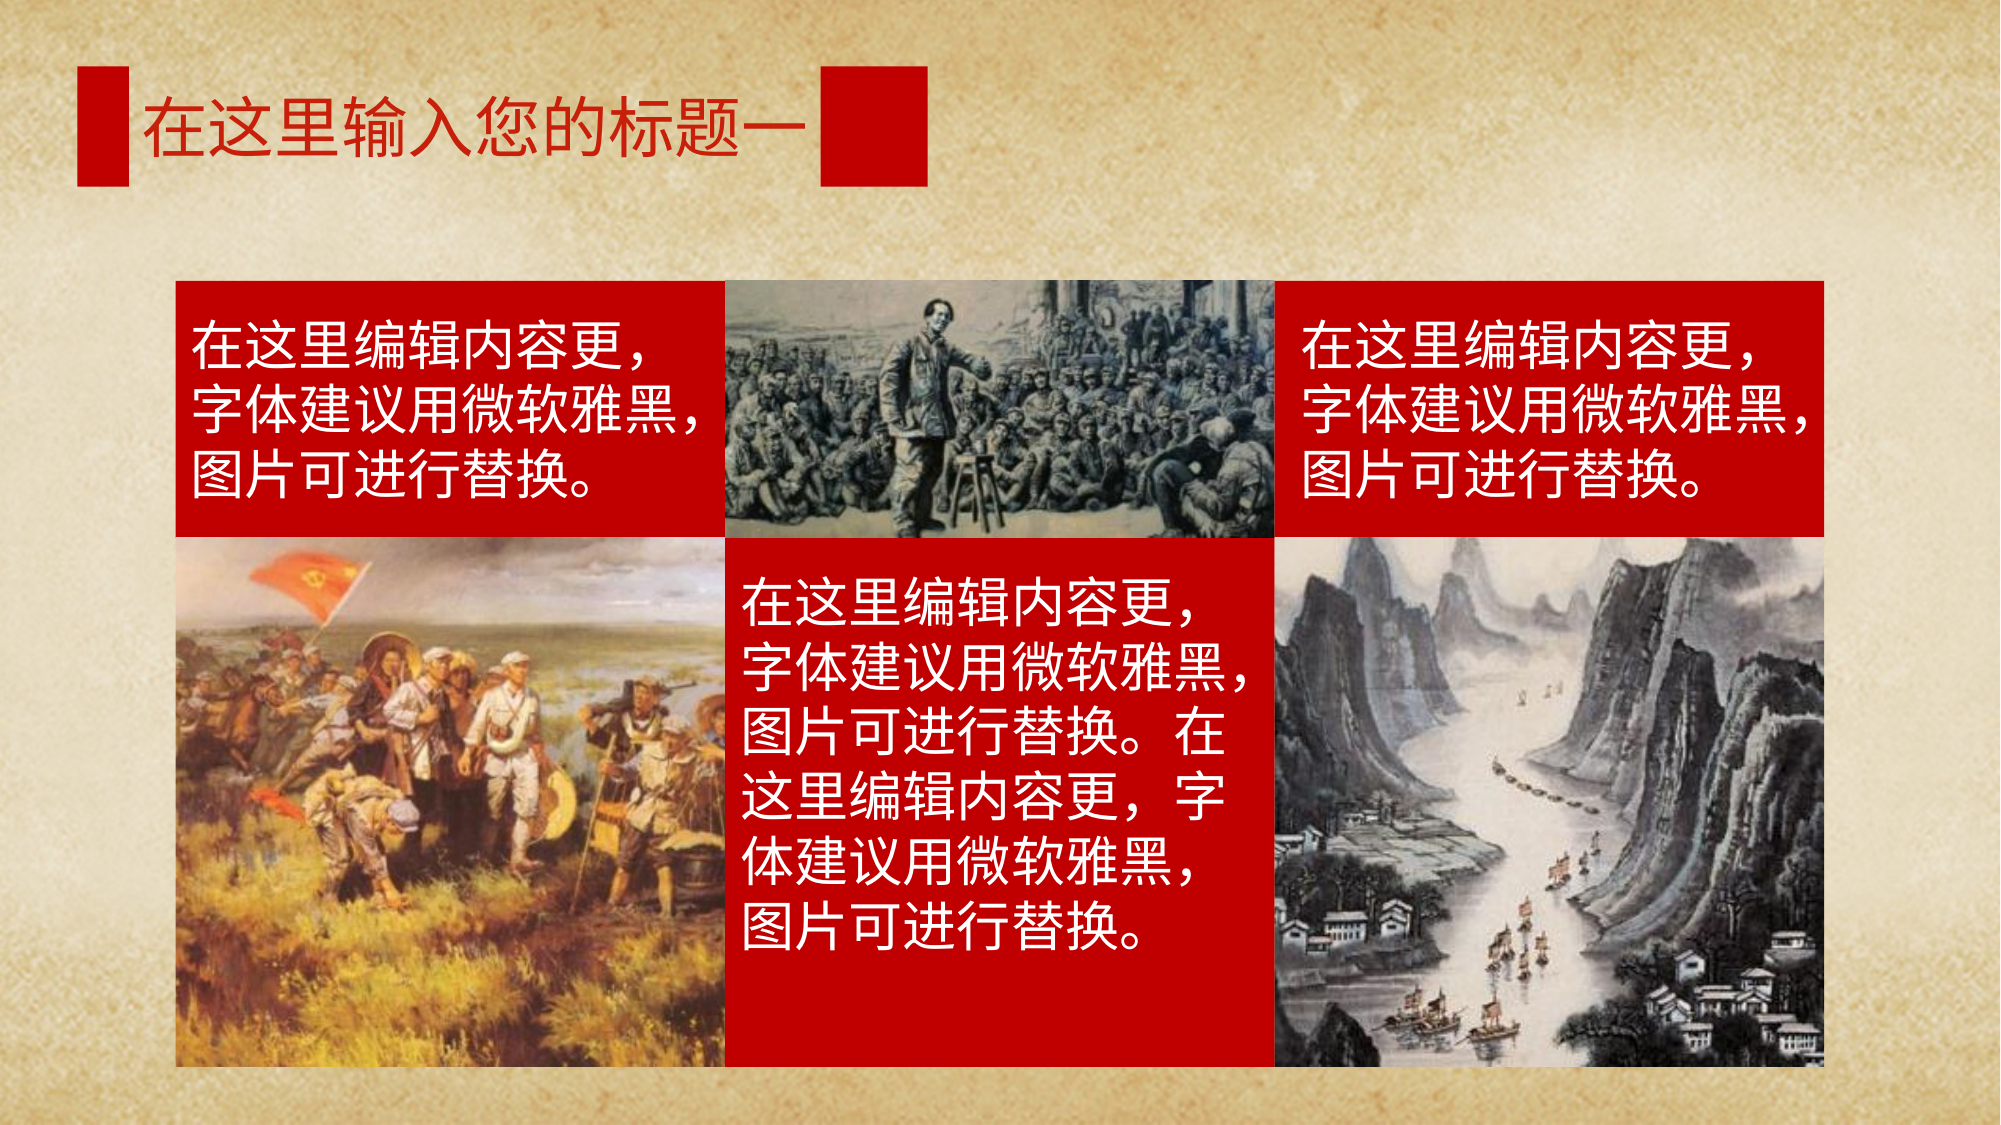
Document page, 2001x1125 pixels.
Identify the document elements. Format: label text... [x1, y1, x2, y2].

picture [0, 0, 2001, 1125]
text_box 在这里编辑内容更，字体建议用微软雅黑，图片可进行替换。 [1285, 303, 1814, 514]
text_box [1275, 280, 1825, 537]
text_box [175, 280, 725, 537]
text_box 在这里编辑内容更，字体建议用微软雅黑，图片可进行替换。在这里编辑内容更，字体建议用微软雅黑，图片可进行替换。 [726, 560, 1253, 965]
text_box [724, 538, 1276, 1068]
text_box 在这里编辑内容更，字体建议用微软雅黑，图片可进行替换。 [175, 303, 704, 514]
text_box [77, 66, 928, 187]
